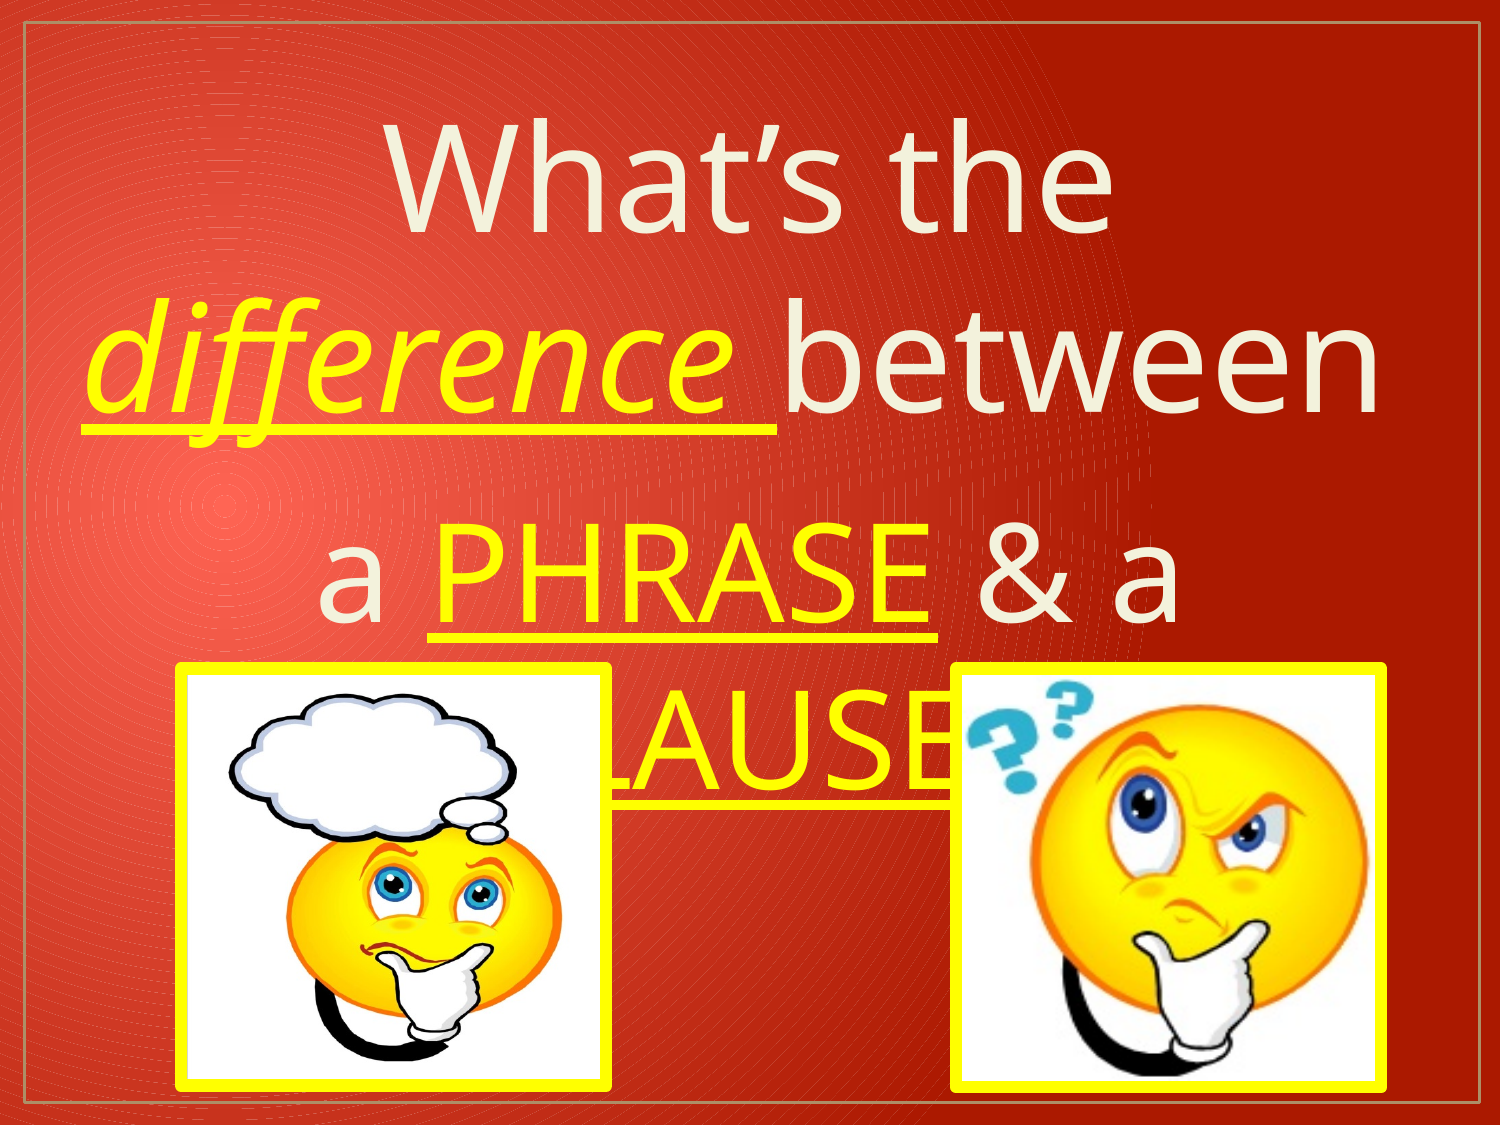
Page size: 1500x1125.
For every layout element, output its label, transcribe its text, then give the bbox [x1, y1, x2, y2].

list What’s the difference between a PHRASE & a CLAUSE? [0, 75, 1475, 1005]
picture [962, 674, 1376, 1082]
picture [187, 674, 601, 1080]
